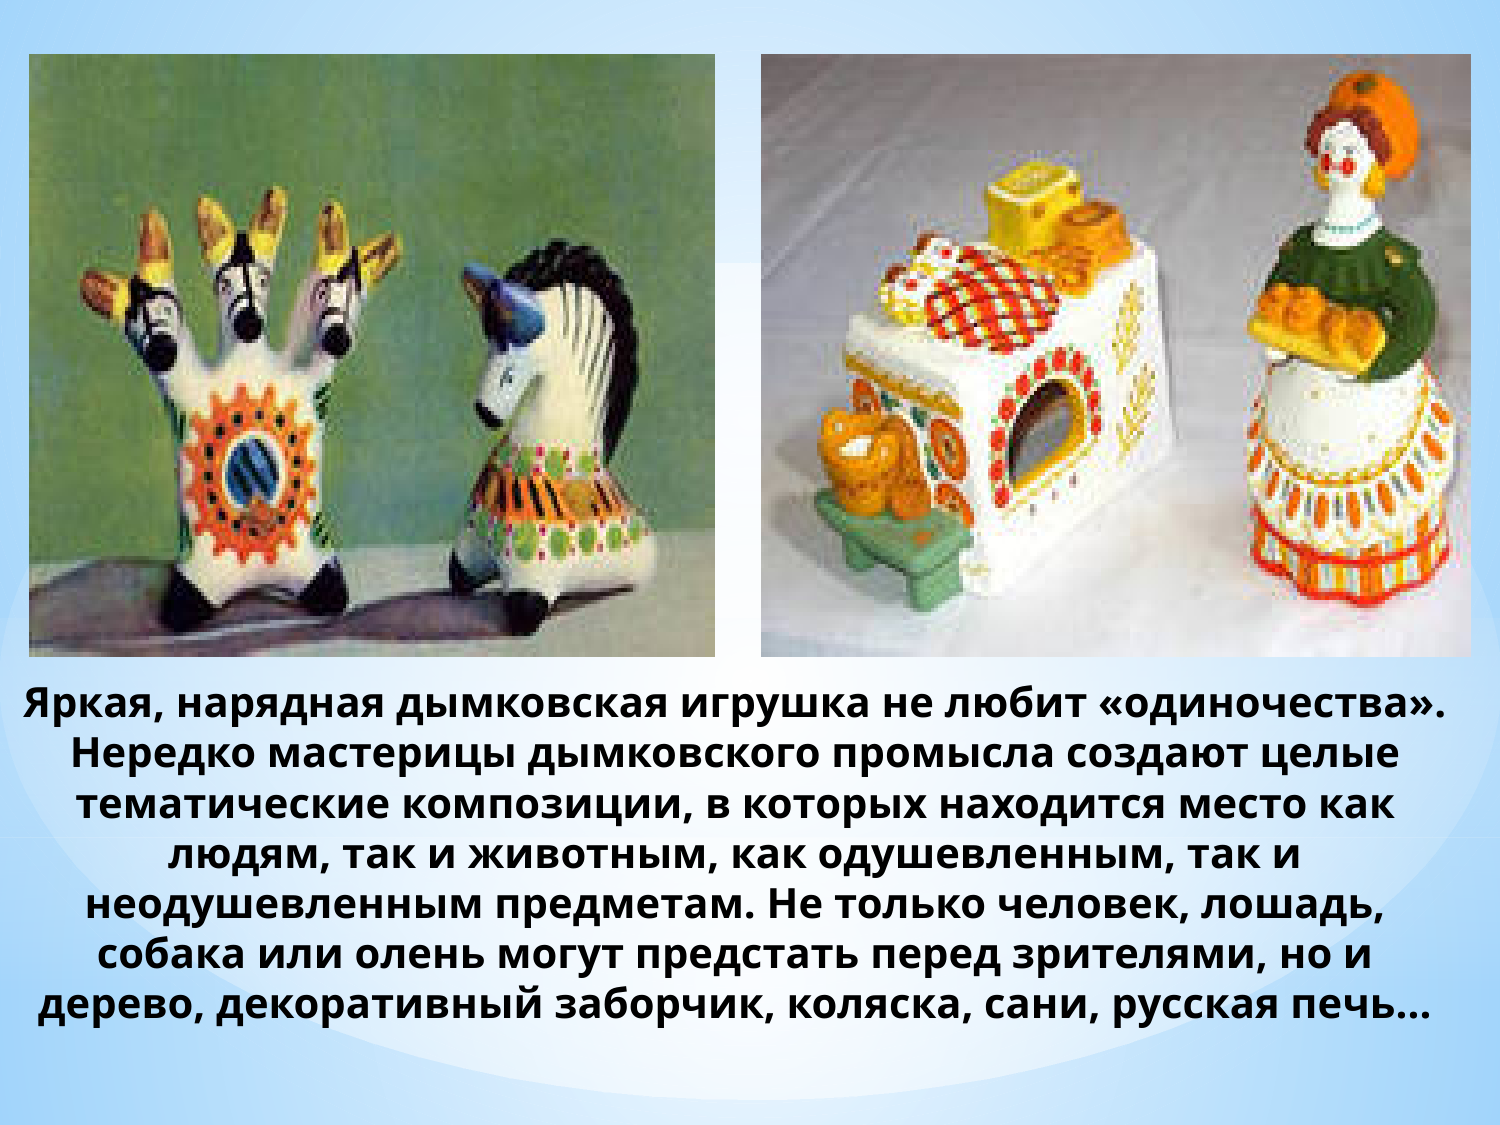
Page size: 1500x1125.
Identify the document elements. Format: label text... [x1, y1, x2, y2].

picture [761, 54, 1471, 658]
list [29, 54, 715, 658]
title Яркая, нарядная дымковская игрушка не любит «одиночества». Нередко мастерицы дымковского промысла создают целые тематические композиции, в которых находится место как людям, так и животным, как одушевленным, так и неодушевленным предметам. Не только человек, лошадь, собака или олень могут предстать перед зрителями, но и дерево, декоративный заборчик, коляска, сани, русская печь... [0, 668, 1471, 1094]
